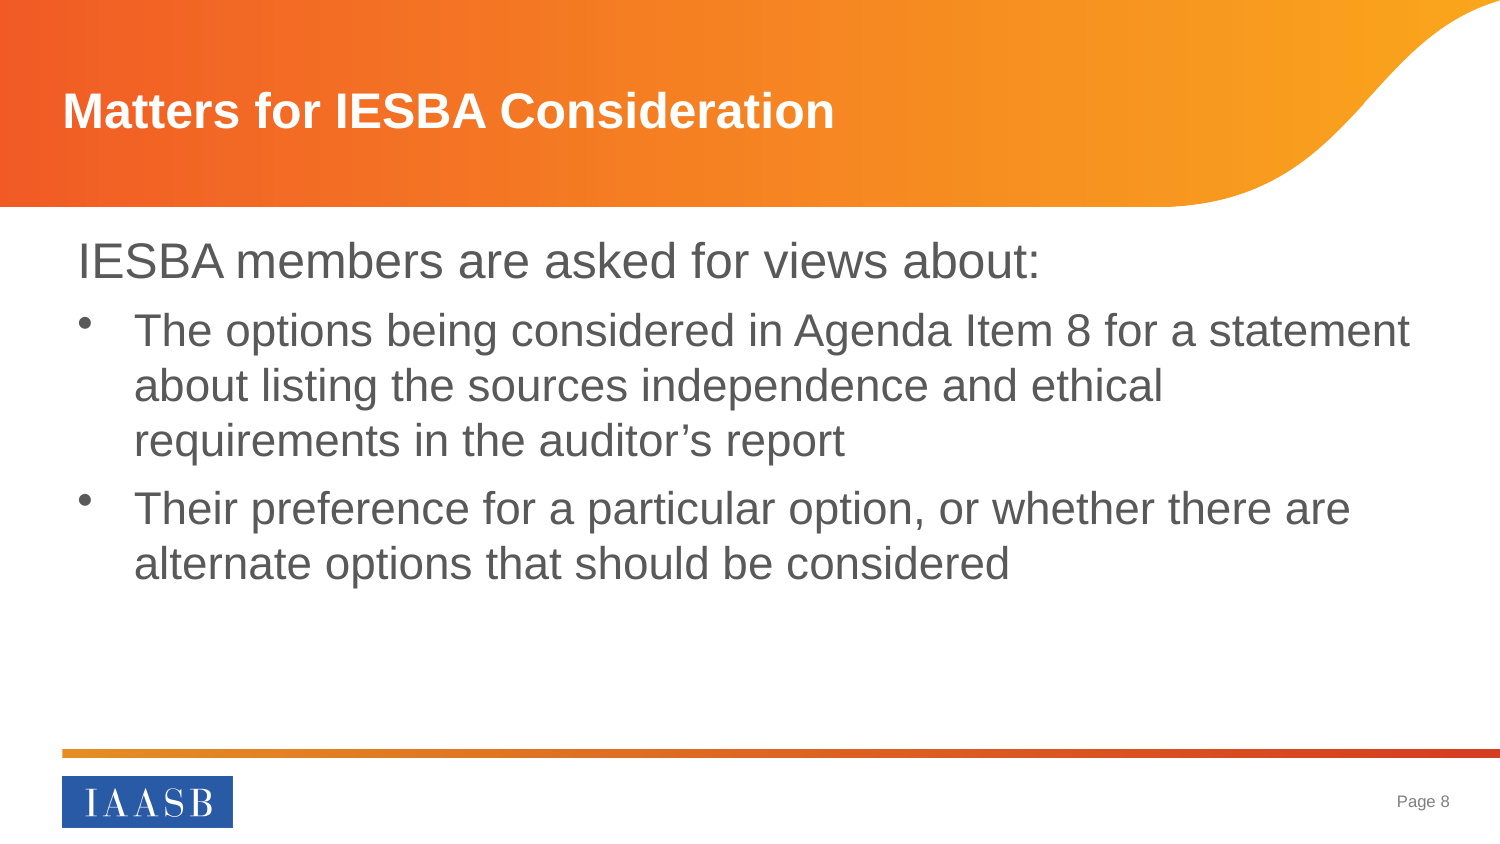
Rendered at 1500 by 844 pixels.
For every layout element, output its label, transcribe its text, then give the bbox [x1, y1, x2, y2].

list IESBA members are asked for views about: The options being considered in Agenda Item 8 for a statement about listing the sources independence and ethical requirements in the auditor’s report Their preference for a particular option, or whether there are alternate options that should be considered [62, 220, 1450, 724]
title Matters for IESBA Consideration [62, 75, 1300, 142]
picture [62, 776, 233, 828]
picture [0, 0, 1500, 207]
